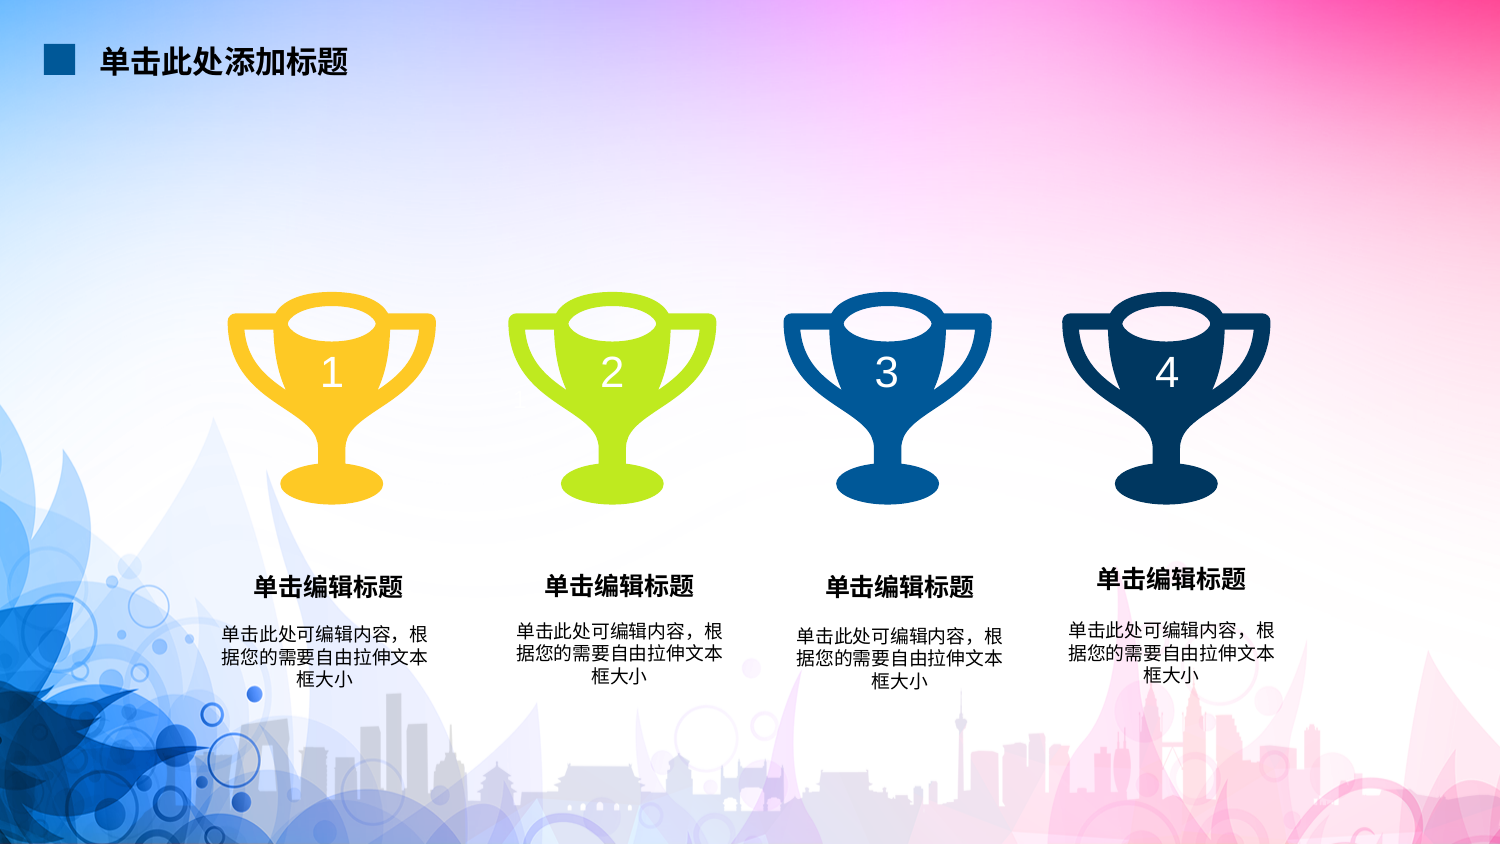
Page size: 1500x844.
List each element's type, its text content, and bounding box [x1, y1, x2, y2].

text_box 3 [831, 343, 943, 397]
text_box 单击编辑标题 [1027, 563, 1316, 594]
text_box [227, 291, 436, 505]
picture [0, 0, 1500, 844]
text_box 单击编辑标题 [756, 571, 1044, 602]
text_box 单击此处可编辑内容，根据您的需要自由拉伸文本框大小 [509, 619, 729, 687]
text_box 单击编辑标题 [475, 570, 764, 601]
text_box [783, 291, 992, 505]
text_box 单击此处可编辑内容，根据您的需要自由拉伸文本框大小 [1065, 619, 1278, 687]
text_box 4 [1111, 343, 1223, 397]
text_box 单击此处可编辑内容，根据您的需要自由拉伸文本框大小 [214, 623, 436, 691]
text_box [43, 43, 76, 76]
text_box 1 [508, 291, 717, 505]
text_box 单击编辑标题 [184, 571, 472, 602]
text_box 1 [276, 343, 388, 397]
text_box 2 [556, 343, 668, 397]
text_box 单击此处可编辑内容，根据您的需要自由拉伸文本框大小 [789, 624, 1010, 692]
text_box [1062, 291, 1271, 505]
text_box 单击此处添加标题 [84, 34, 412, 87]
